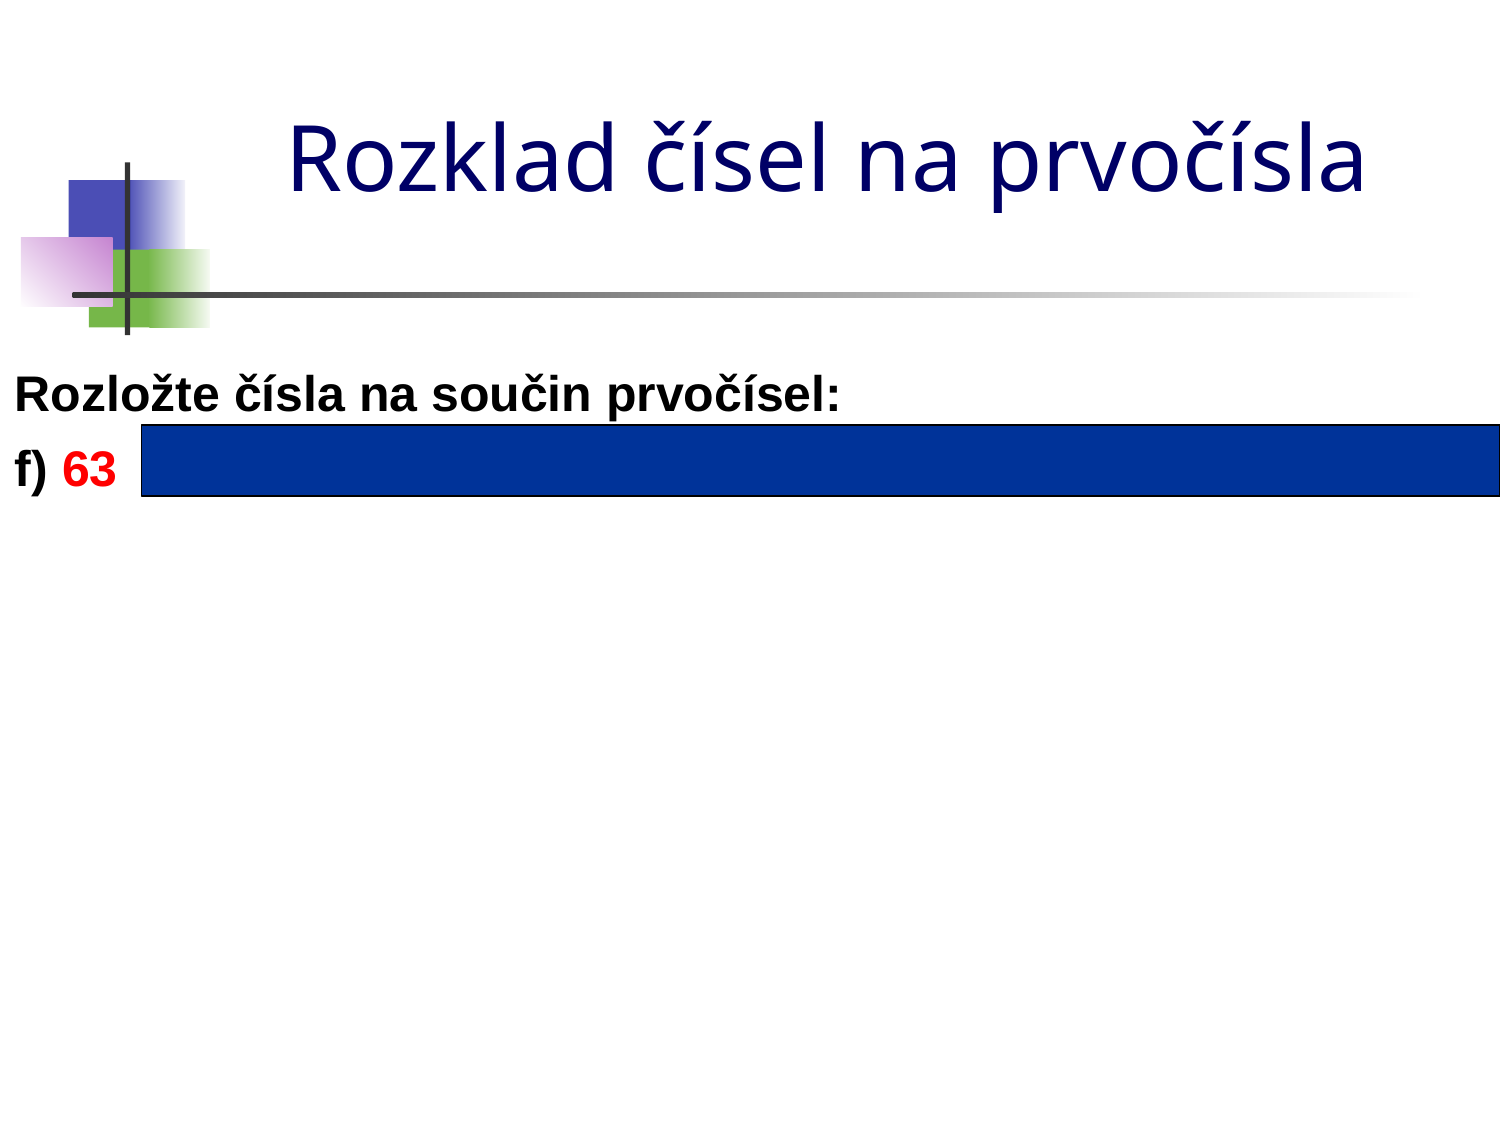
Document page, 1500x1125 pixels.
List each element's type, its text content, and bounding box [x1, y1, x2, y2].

text_box Rozložte čísla na součin prvočísel: [0, 354, 1022, 429]
text_box [141, 425, 1500, 496]
text_box = 3 ∙ 3 ∙ 7 [147, 496, 538, 505]
title Rozklad čísel na prvočísla [188, 34, 1468, 276]
text_box f) 63 [0, 429, 147, 505]
